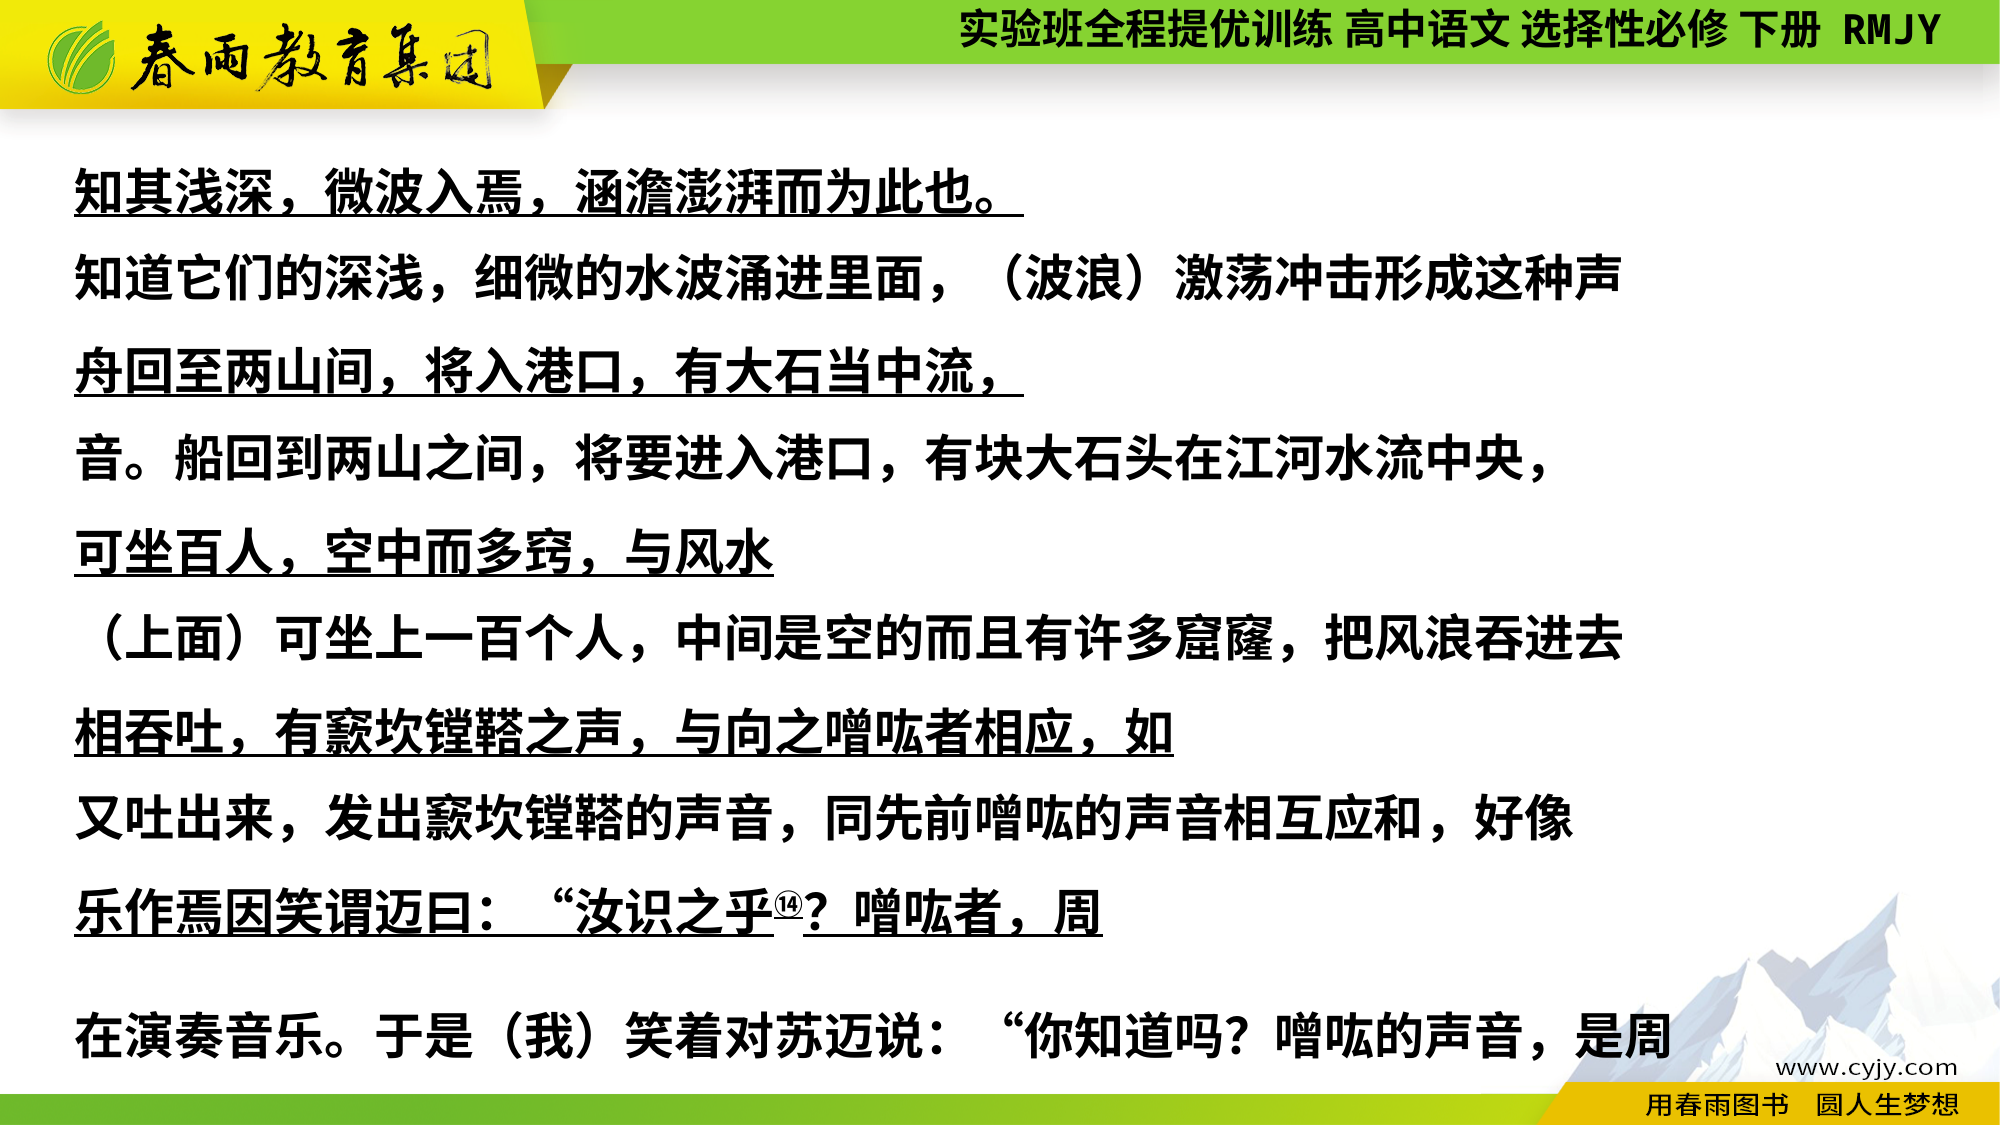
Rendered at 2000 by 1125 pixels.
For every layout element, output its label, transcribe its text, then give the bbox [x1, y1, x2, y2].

picture [0, 0, 2000, 1125]
text_box 知道它们的深浅，细微的水波涌进里面，（波浪）激荡冲击形成这种声 音。船回到两山之间，将要进入港口，有块大石头在江河水流中央， （上面）可坐上一百个人，中间是空的而且有许多窟窿，把风浪吞进去 又吐出来，发出窾坎镗鞳的声音，同先前噌吰的声音相互应和，好像 在演奏音乐。于是（我）笑着对苏迈说：“你知道吗？噌吰的声音，是周 [59, 209, 1944, 1072]
